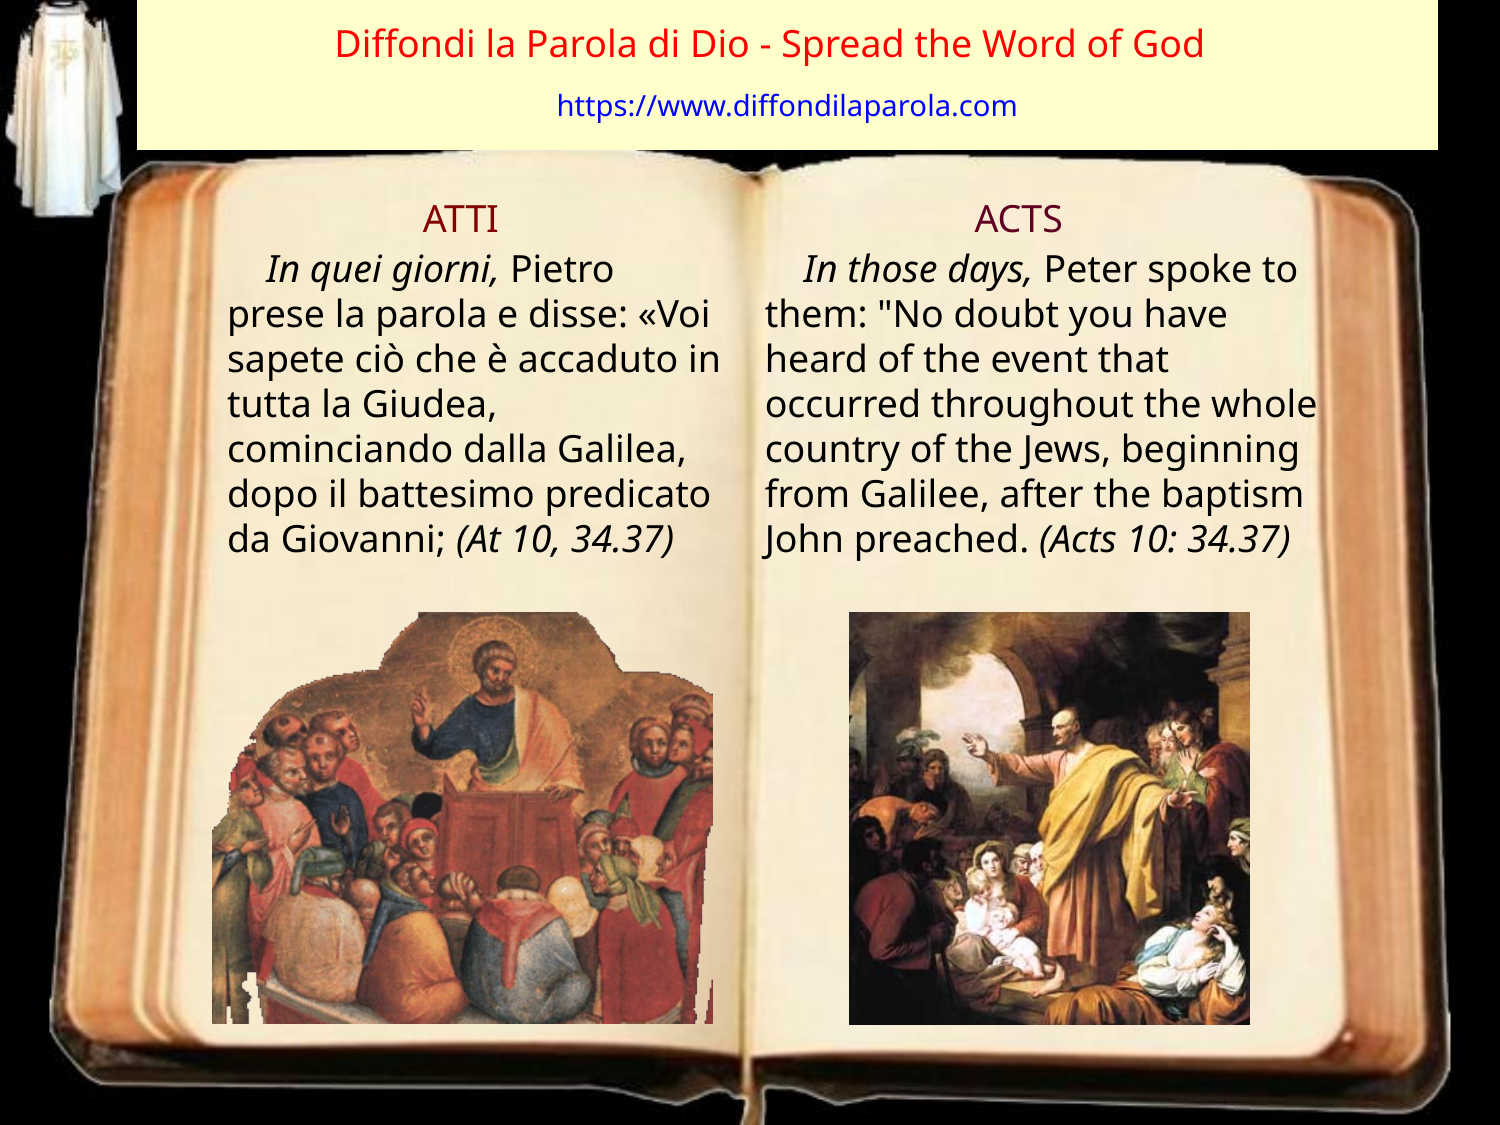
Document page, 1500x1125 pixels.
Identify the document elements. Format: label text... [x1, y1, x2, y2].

text_box Diffondi la Parola di Dio - Spread the Word of God https://www.diffondilaparola.com [137, 0, 1438, 150]
text_box ATTI [174, 187, 738, 248]
text_box In those days, Peter spoke to them: "No doubt you have heard of the event that occurred throughout the whole country of the Jews, beginning from Galilee, after the baptism John preached. (Acts 10: 34.37) [749, 237, 1338, 568]
text_box In quei giorni, Pietro prese la parola e disse: «Voi sapete ciò che è accaduto in tutta la Giudea, cominciando dalla Galilea, dopo il battesimo predicato da Giovanni; (At 10, 34.37) [212, 237, 738, 568]
picture [0, 0, 1500, 1125]
text_box ACTS [762, 187, 1275, 248]
